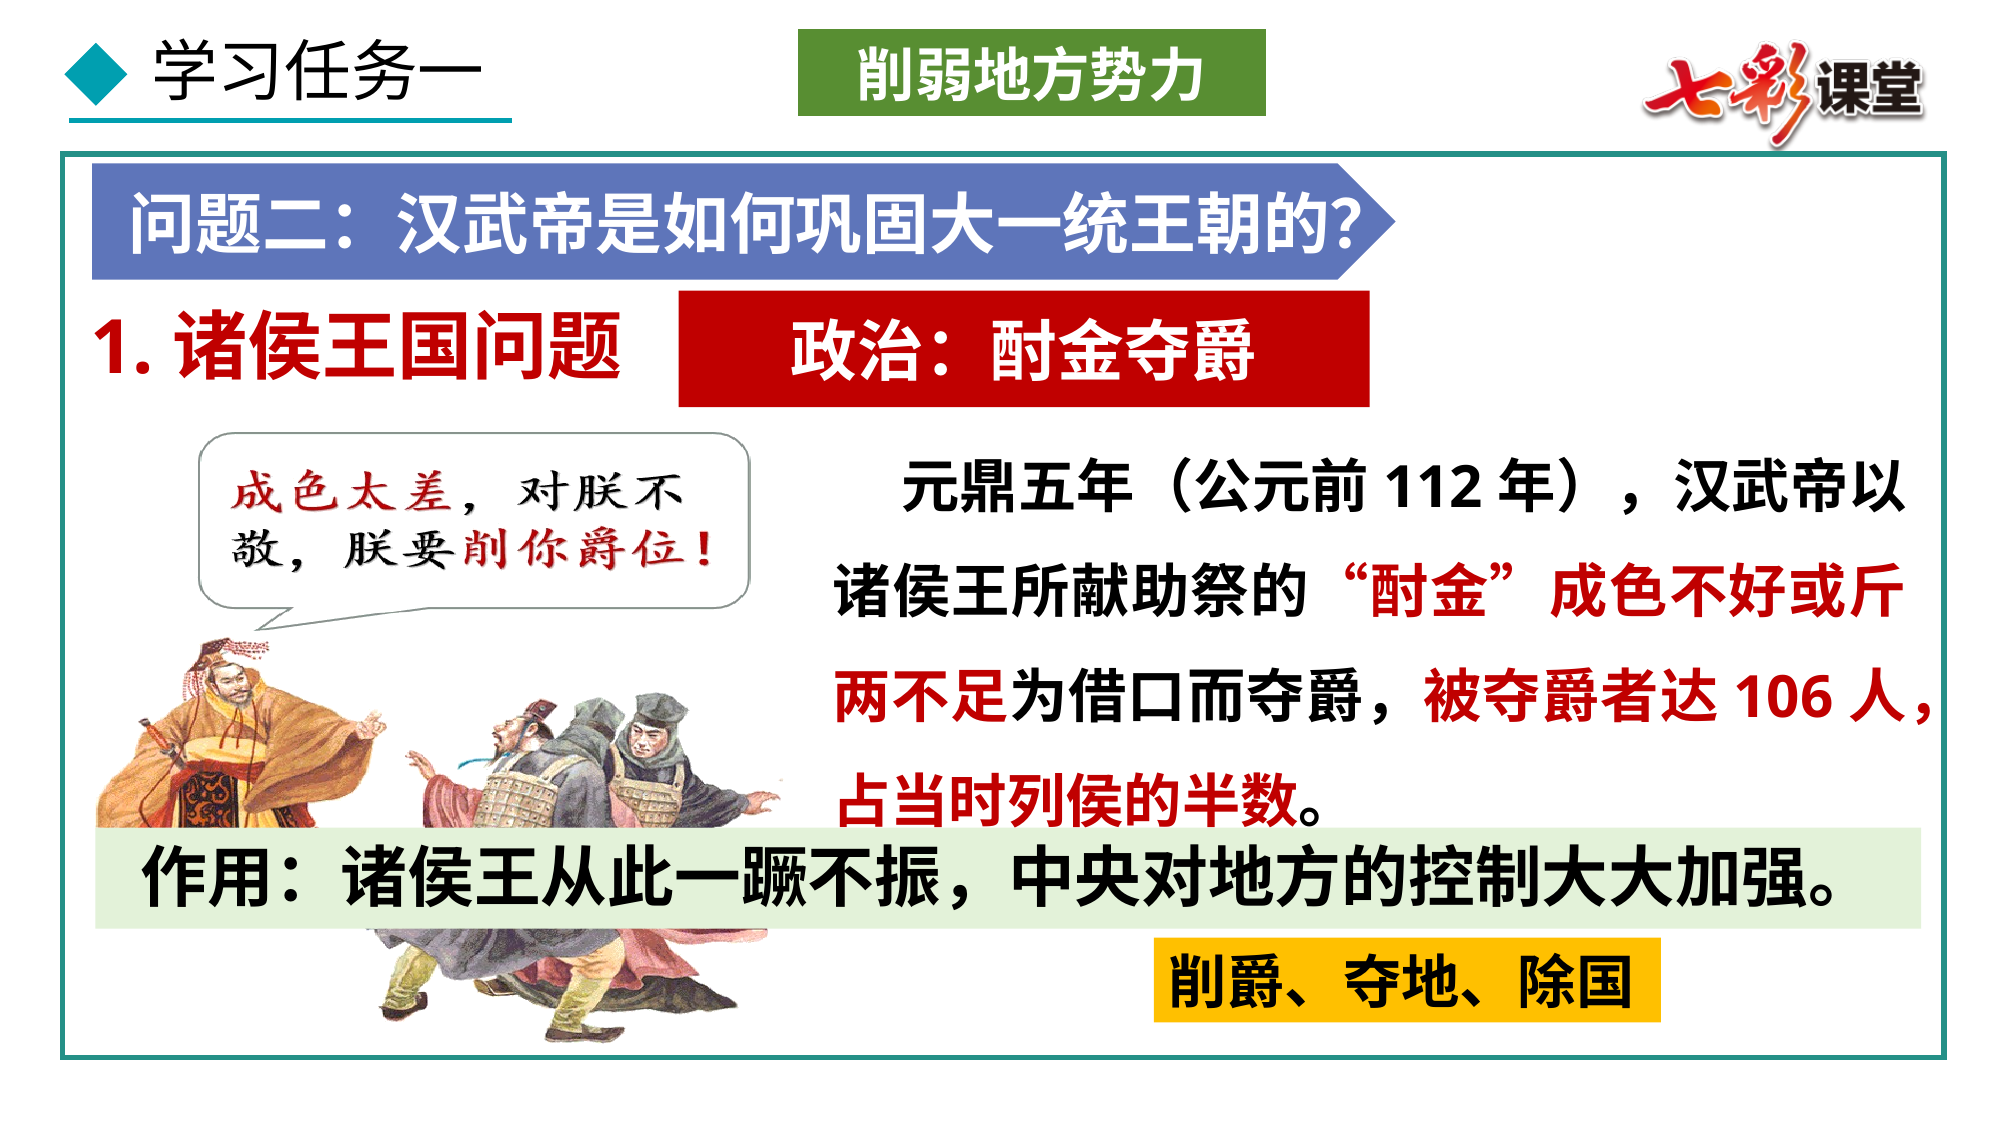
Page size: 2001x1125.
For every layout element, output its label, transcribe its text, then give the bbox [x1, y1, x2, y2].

text_box 问题二：汉武帝是如何巩固大一统王朝的？ [91, 162, 1398, 281]
text_box 削弱地方势力 [798, 30, 1265, 115]
text_box 1.诸侯王国问题 [75, 291, 646, 396]
picture [89, 431, 790, 1047]
text_box 政治：酎金夺爵 [678, 290, 1371, 408]
text_box 作用：诸侯王从此一蹶不振，中央对地方的控制大大加强。 [790, 827, 1922, 929]
picture [1638, 35, 1932, 151]
text_box 元鼎五年（公元前112年），汉武帝以诸侯王所献助祭的“酎金”成色不好或斤两不足为借口而夺爵，被夺爵者达106人，占当时列侯的半数。 [818, 407, 1922, 827]
text_box 削爵、夺地、除国 [1153, 937, 1661, 1023]
